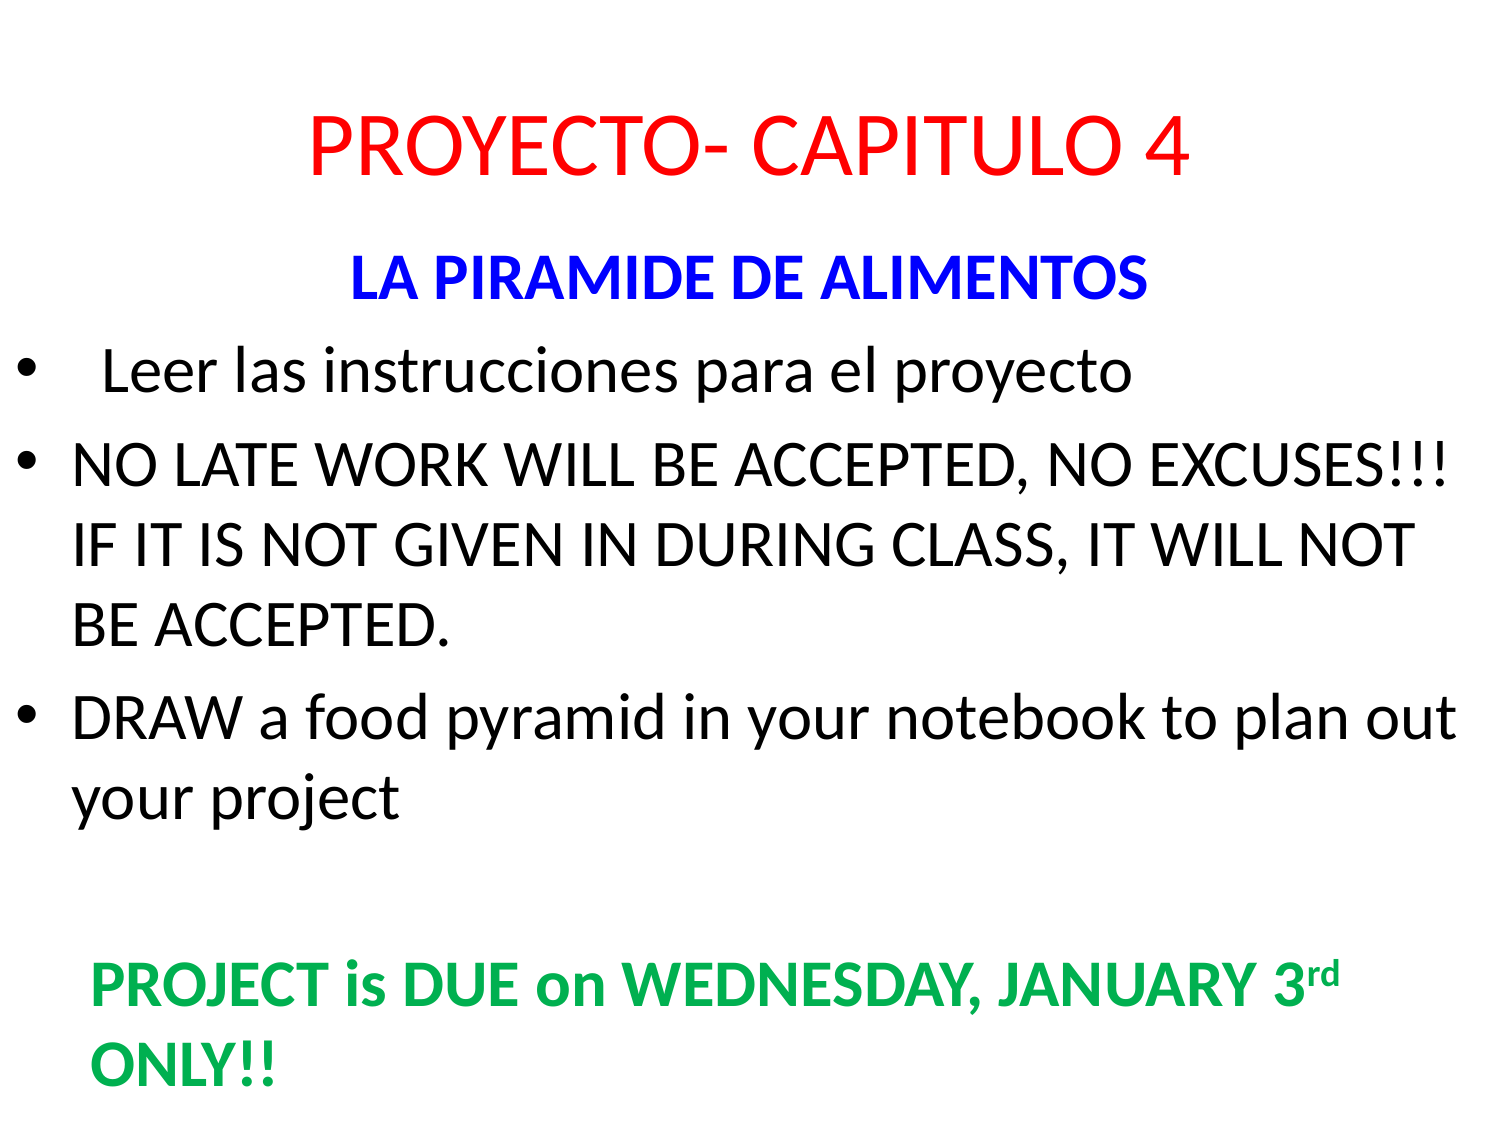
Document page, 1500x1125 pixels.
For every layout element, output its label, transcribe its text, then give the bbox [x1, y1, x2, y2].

title PROYECTO- CAPITULO 4 [75, 45, 1425, 233]
list LA PIRAMIDE DE ALIMENTOS Leer las instrucciones para el proyecto NO LATE WORK WILL BE ACCEPTED, NO EXCUSES!!! IF IT IS NOT GIVEN IN DURING CLASS, IT WILL NOT BE ACCEPTED. DRAW a food pyramid in your notebook to plan out your project PROJECT is DUE on WEDNESDAY, JANUARY 3rd ONLY!! [0, 224, 1500, 1125]
